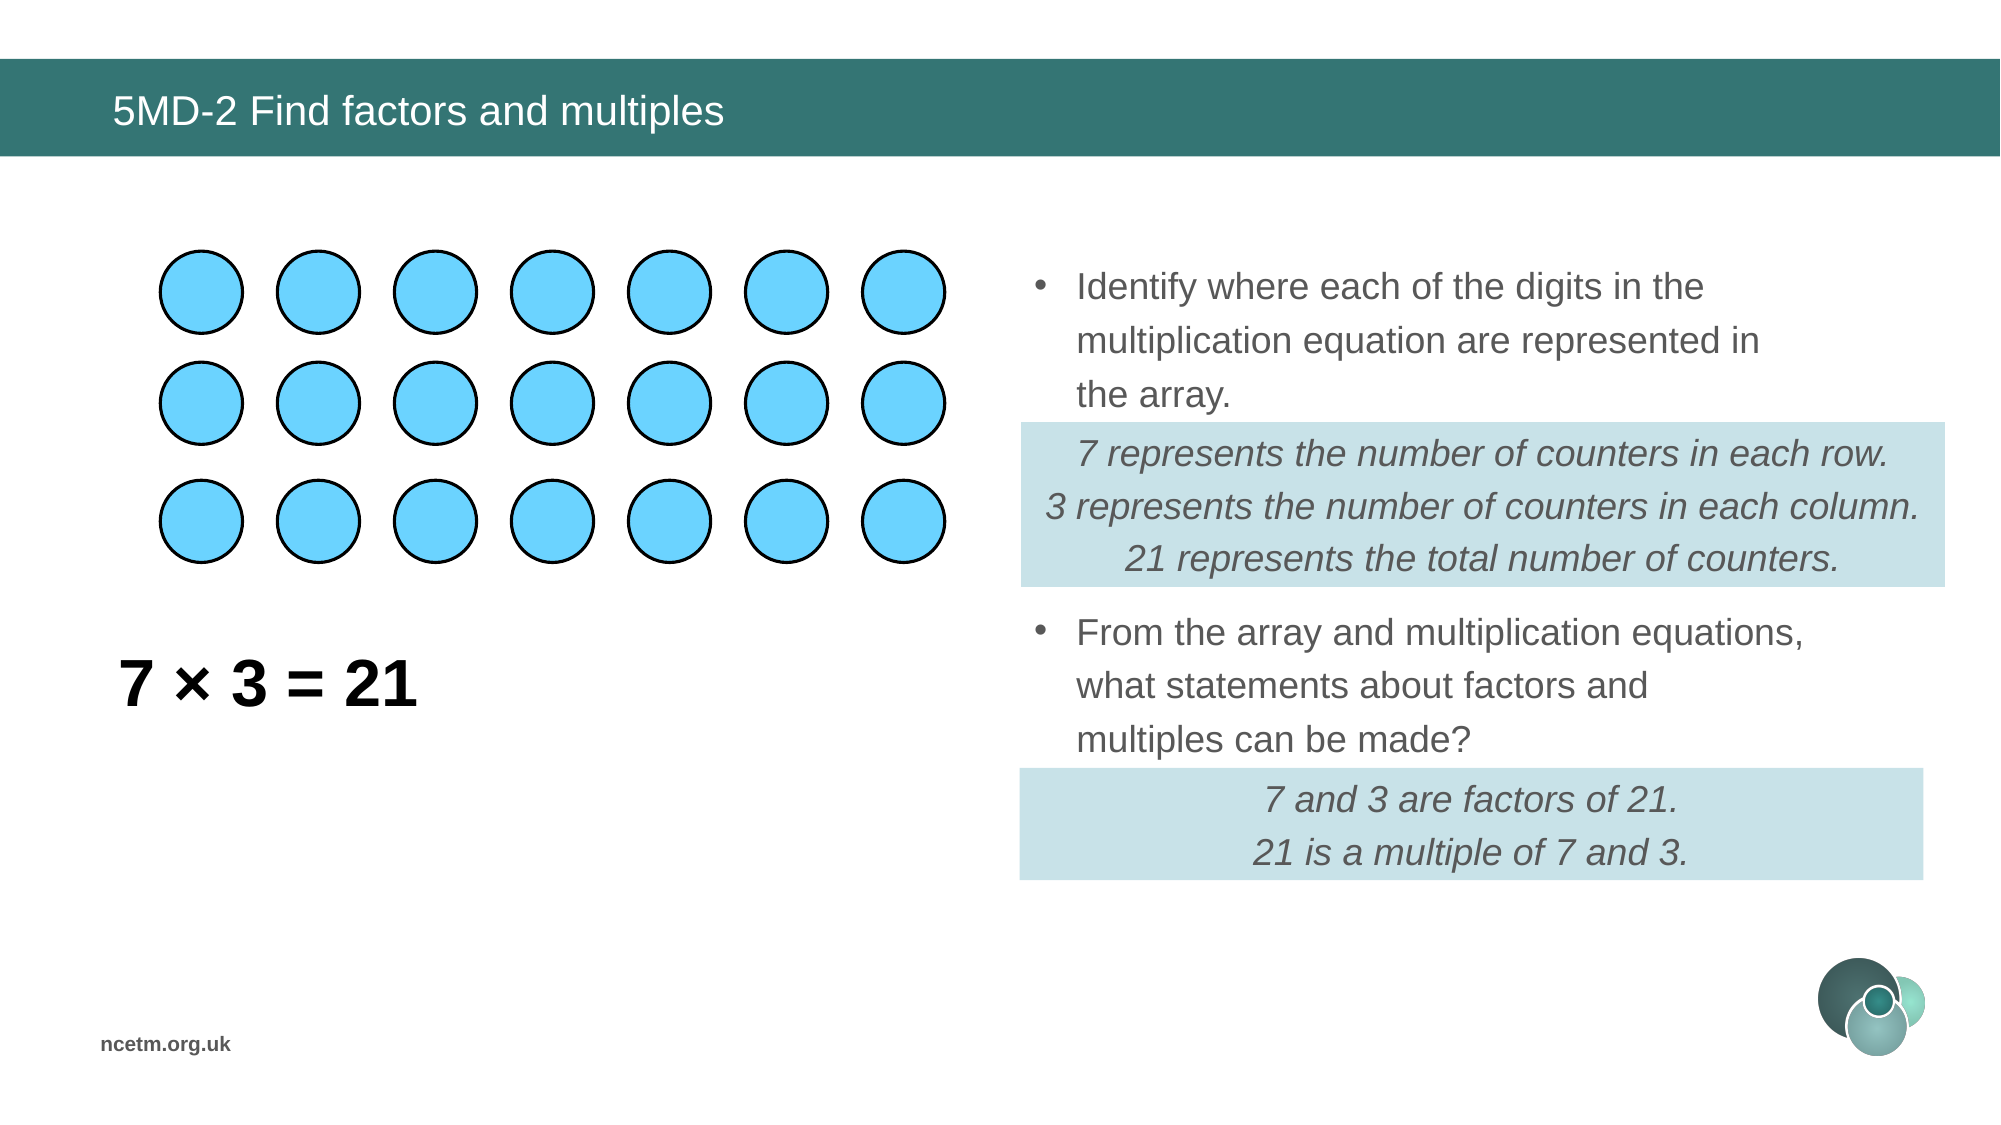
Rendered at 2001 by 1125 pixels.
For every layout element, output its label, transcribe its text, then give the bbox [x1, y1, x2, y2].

picture [1818, 958, 1925, 1056]
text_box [160, 361, 243, 445]
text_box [160, 479, 243, 563]
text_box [160, 250, 243, 334]
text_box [394, 250, 477, 334]
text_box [862, 479, 945, 563]
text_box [862, 250, 945, 334]
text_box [511, 250, 594, 334]
title 5MD-2 Find factors and multiples [97, 76, 1945, 147]
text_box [277, 361, 360, 445]
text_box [511, 479, 594, 563]
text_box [394, 361, 477, 445]
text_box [277, 479, 360, 563]
text_box 7 represents the number of counters in each row. 3 represents the number of counters in each column. 21 represents the total number of counters. [1021, 422, 1945, 587]
text_box Identify where each of the digits in the multiplication equation are represented in the array. From the array and multiplication equations, what statements about factors and multiples can be made? [1019, 246, 1821, 879]
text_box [628, 361, 711, 445]
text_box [511, 361, 594, 445]
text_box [745, 250, 828, 334]
text_box 7 and 3 are factors of 21. 21 is a multiple of 7 and 3. [1019, 767, 1924, 881]
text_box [862, 361, 945, 445]
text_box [628, 250, 711, 334]
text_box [745, 479, 828, 563]
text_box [394, 479, 477, 563]
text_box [628, 479, 711, 563]
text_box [277, 250, 360, 334]
text_box 7 × 3 = 21 [103, 632, 434, 728]
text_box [745, 361, 828, 445]
